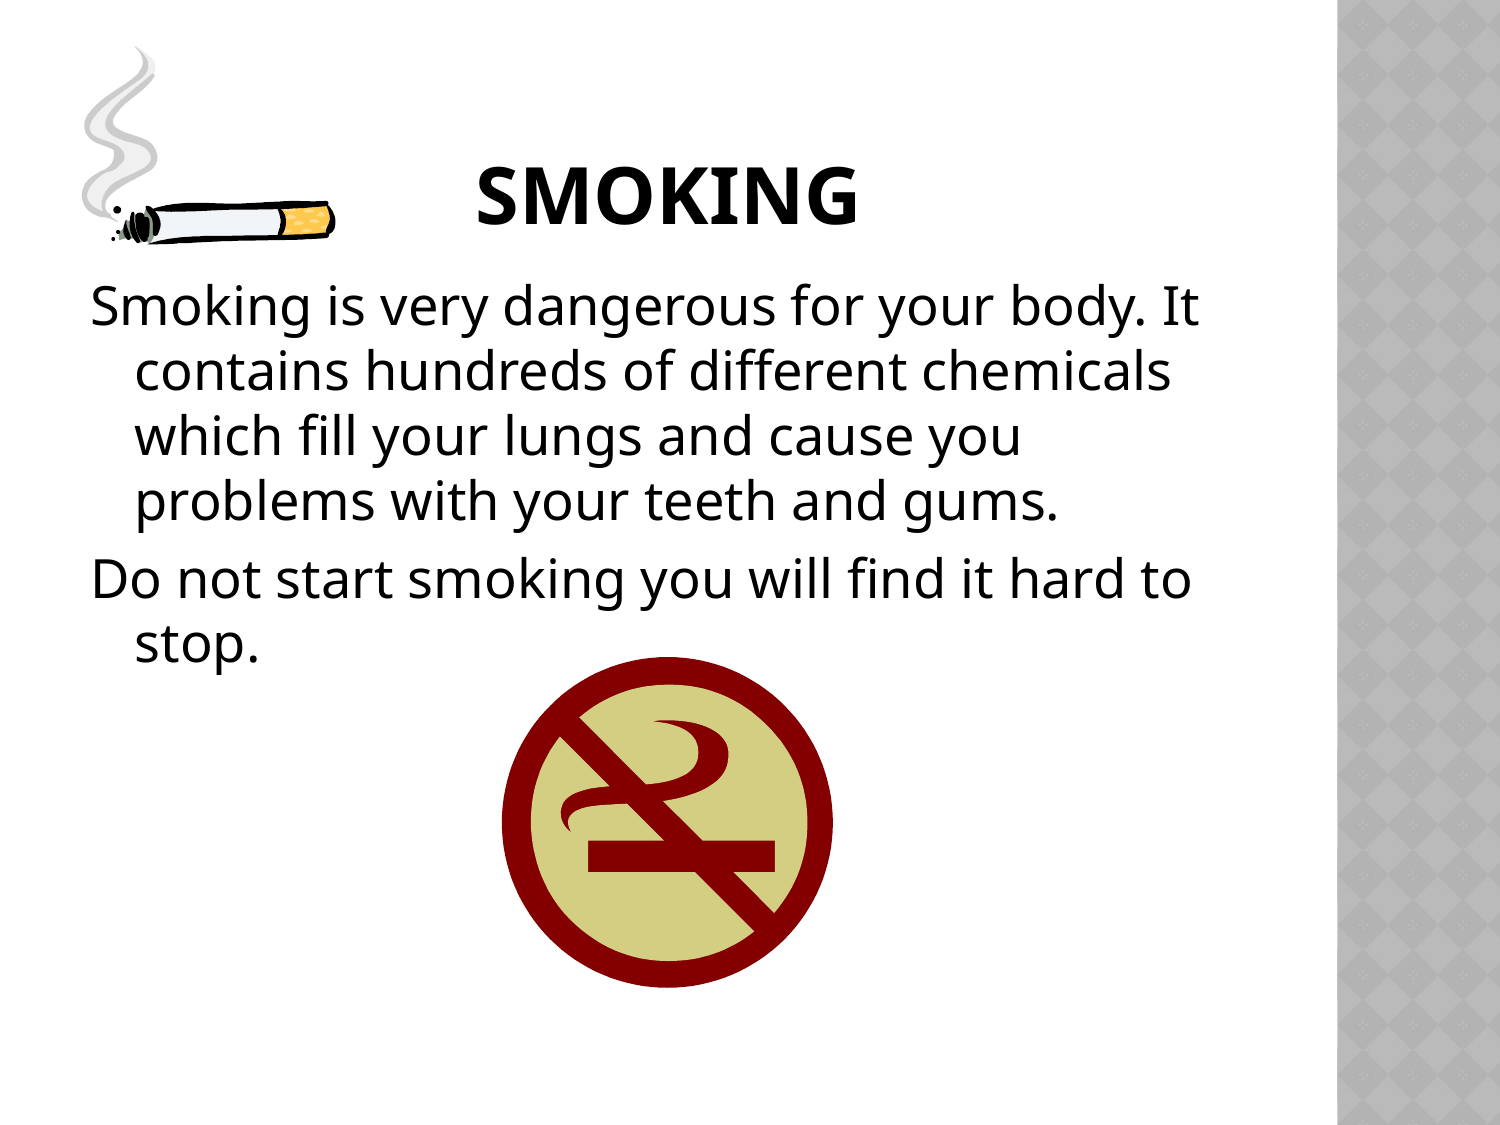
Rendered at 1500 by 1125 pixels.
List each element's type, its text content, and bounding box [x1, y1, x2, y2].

picture [76, 42, 341, 250]
picture [501, 656, 834, 989]
title Smoking [345, 52, 1263, 240]
list Smoking is very dangerous for your body. It contains hundreds of different chemicals which fill your lungs and cause you problems with your teeth and gums. Do not start smoking you will find it hard to stop. [74, 263, 1263, 1060]
